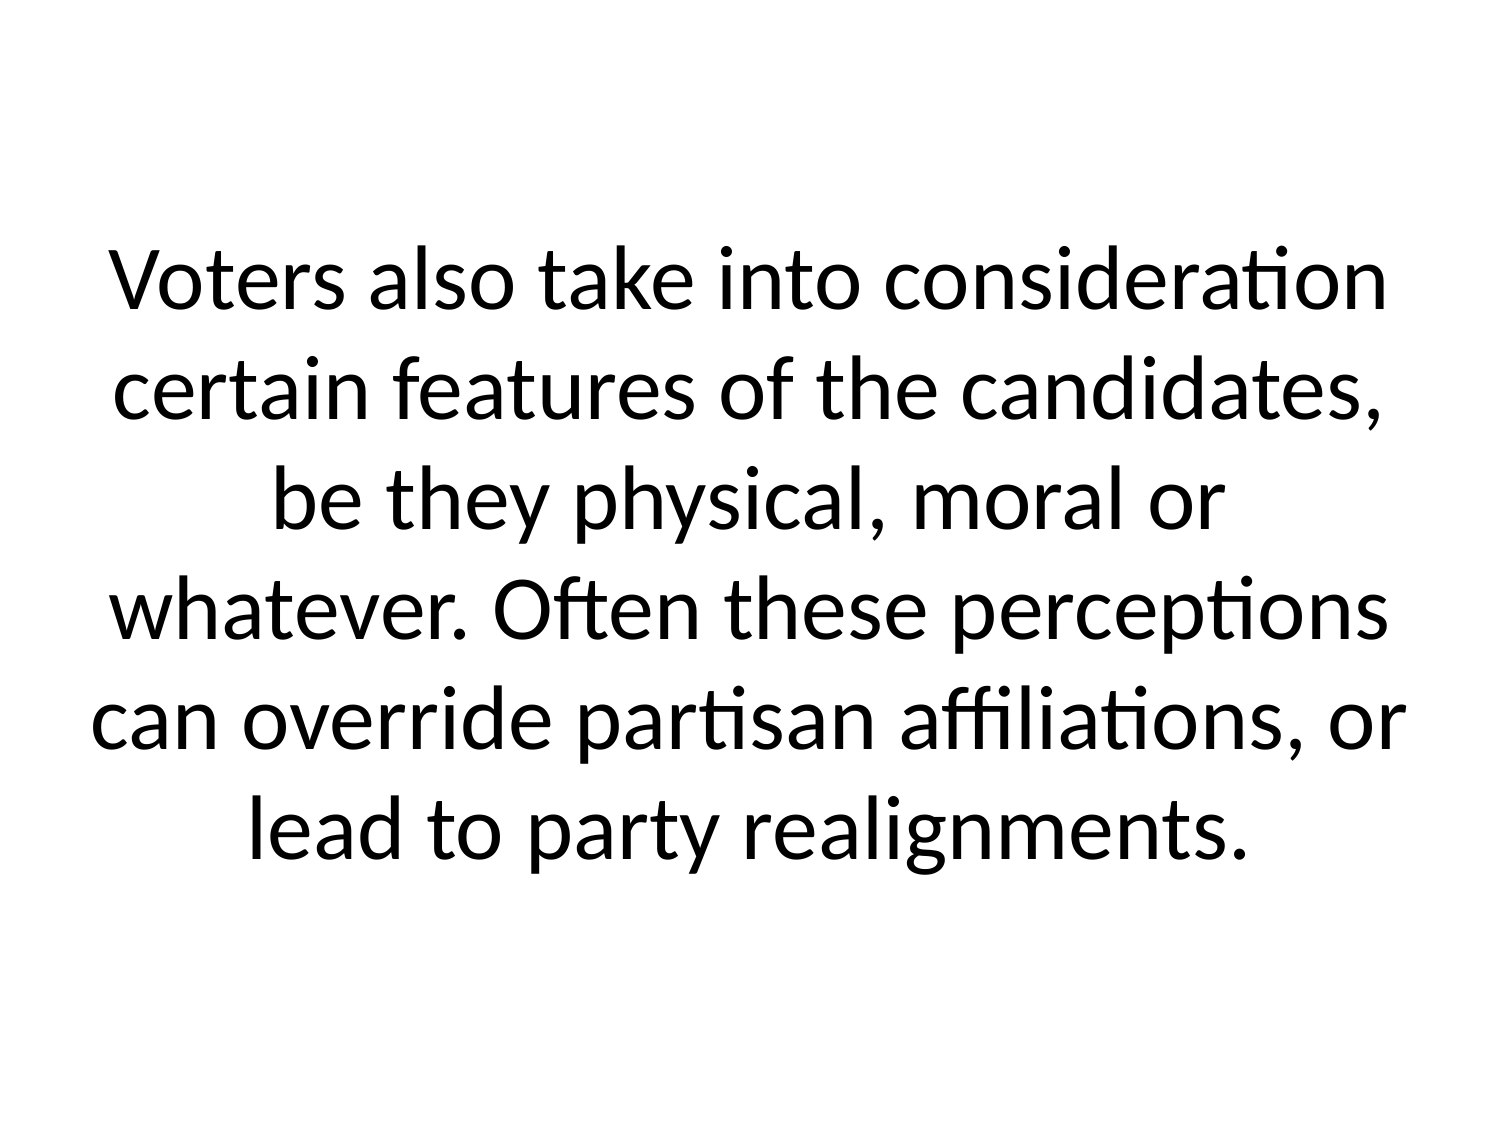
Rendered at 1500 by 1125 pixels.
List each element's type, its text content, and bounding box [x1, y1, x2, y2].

title Voters also take into consideration certain features of the candidates, be they physical, moral or whatever. Often these perceptions can override partisan affiliations, or lead to party realignments. [74, 44, 1426, 1051]
